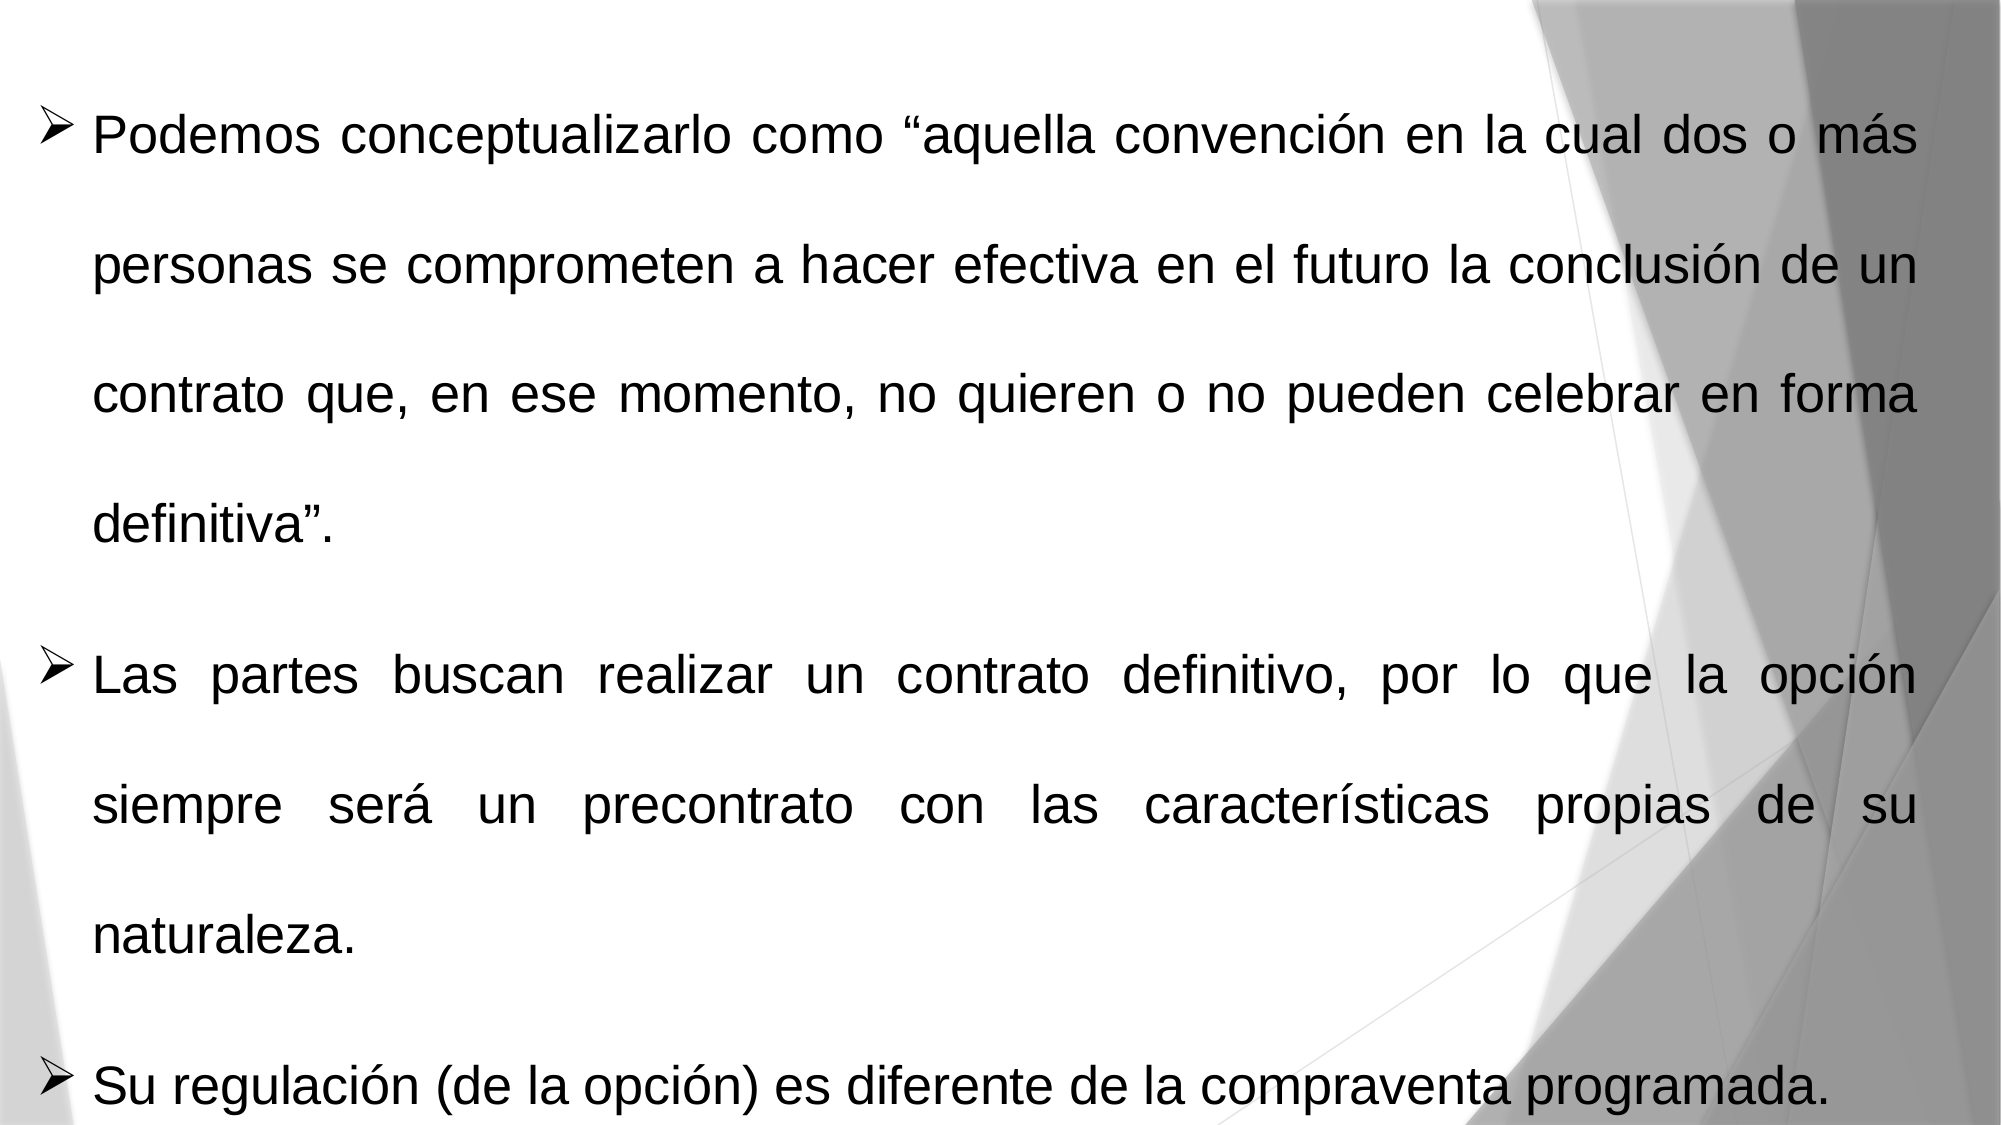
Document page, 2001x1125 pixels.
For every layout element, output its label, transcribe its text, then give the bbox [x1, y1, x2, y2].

list Podemos conceptualizarlo como “aquella convención en la cual dos o más personas se comprometen a hacer efectiva en el futuro la conclusión de un contrato que, en ese momento, no quieren o no pueden celebrar en forma definitiva”. Las partes buscan realizar un contrato definitivo, por lo que la opción siempre será un precontrato con las características propias de su naturaleza. Su regulación (de la opción) es diferente de la compraventa programada. [20, 26, 1934, 1125]
